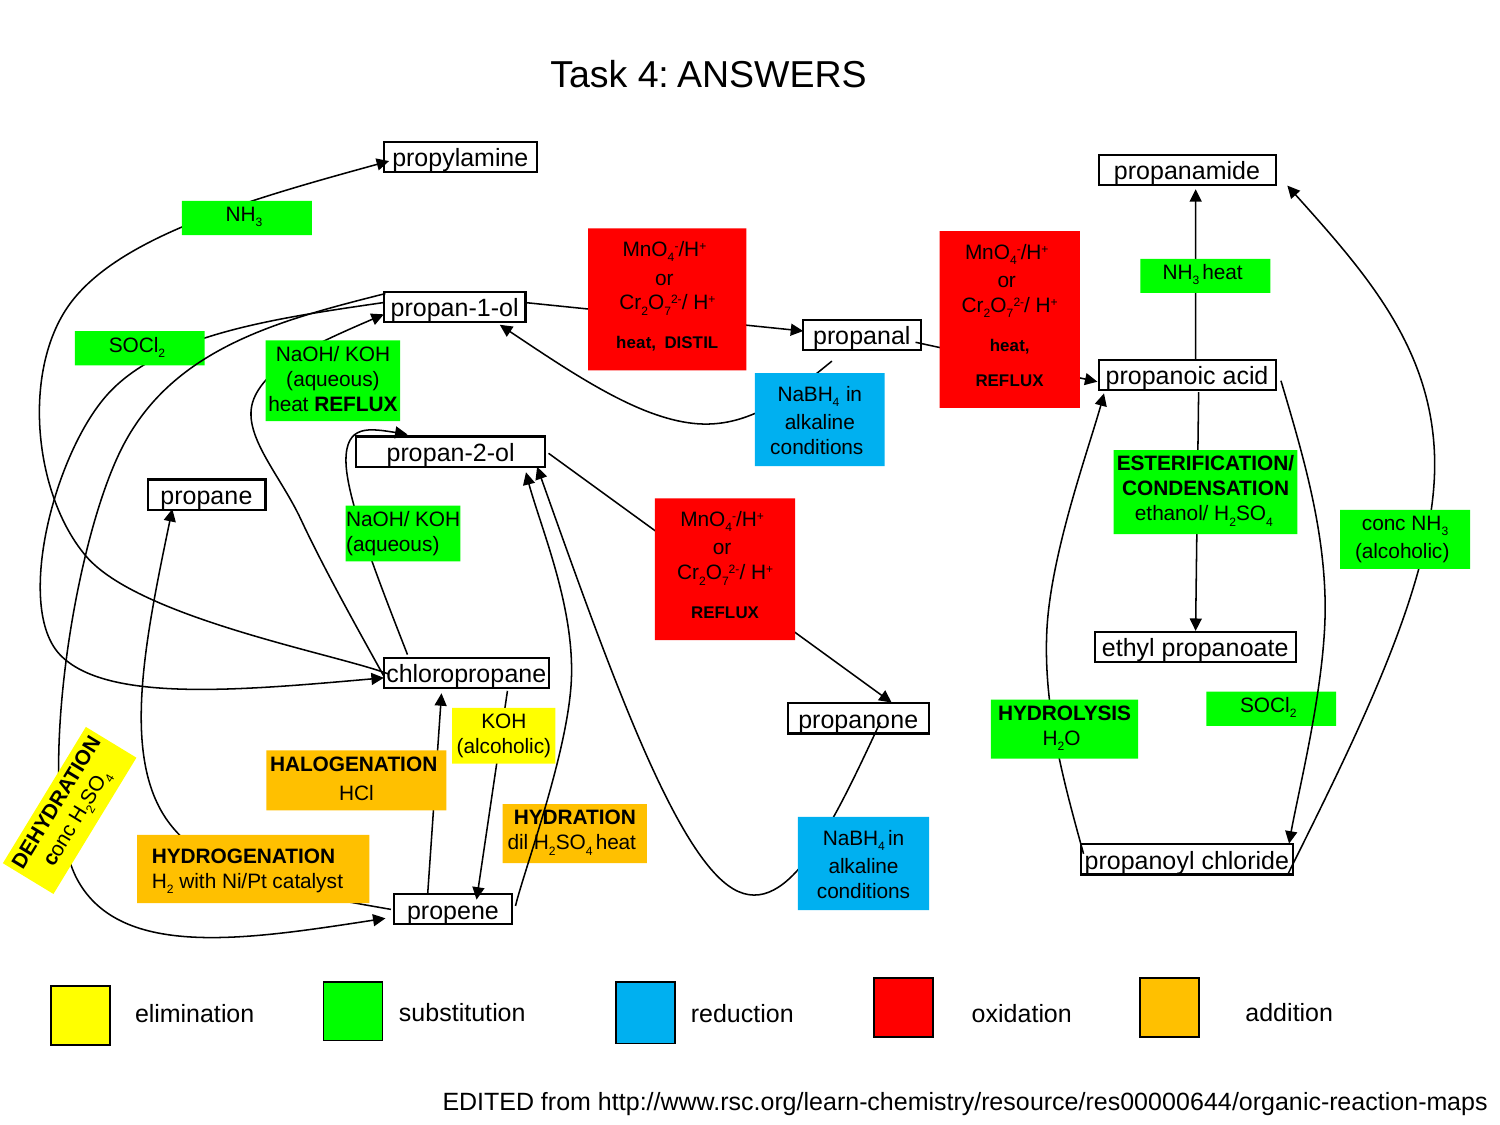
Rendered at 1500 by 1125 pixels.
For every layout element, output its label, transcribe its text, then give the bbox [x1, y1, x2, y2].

text_box MnO4-/H+ or Cr2O72-/ H+ REFLUX [654, 498, 796, 641]
text_box [535, 466, 881, 896]
text_box [499, 324, 832, 425]
text_box [386, 900, 391, 910]
text_box [386, 562, 390, 675]
text_box propylamine [383, 141, 538, 172]
text_box [1139, 977, 1199, 1037]
text_box NaBH4 in alkaline conditions [754, 373, 885, 467]
text_box HYDRATION dil H2SO4 heat [502, 804, 517, 864]
text_box [1080, 373, 1098, 386]
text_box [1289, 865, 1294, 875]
text_box SOCl2 [1206, 691, 1287, 726]
text_box NaOH/ KOH (aqueous) heat REFLUX [386, 340, 401, 422]
text_box [1280, 380, 1326, 844]
text_box ESTERIFICATION/ CONDENSATION ethanol/ H2SO4 [1113, 450, 1283, 535]
text_box propanoyl chloride [1080, 844, 1287, 875]
text_box DEHYDRATIONconc H2SO4 [2, 726, 137, 894]
text_box MnO4-/H+ or Cr2O72-/ H+ heat, REFLUX [939, 231, 1080, 408]
text_box [1189, 535, 1203, 631]
text_box NH3 [181, 200, 312, 236]
text_box HALOGENATION HCl [386, 750, 447, 811]
text_box Task 4: ANSWERS [112, 42, 1306, 103]
text_box [515, 472, 572, 906]
text_box EDITED from http://www.rsc.org/learn-chemistry/resource/res00000644/organic-reaction-maps [427, 1077, 1500, 1123]
text_box [39, 158, 390, 499]
text_box KOH (alcoholic) [452, 707, 520, 764]
text_box HYDRATION dil H2SO4 heat [529, 804, 647, 864]
text_box SOCl2 [74, 331, 205, 366]
text_box propanone [856, 703, 930, 734]
text_box [472, 764, 497, 900]
text_box oxidation [956, 989, 1111, 1035]
text_box [51, 986, 111, 1046]
text_box [873, 977, 934, 1037]
text_box NH3 heat [1140, 258, 1271, 293]
text_box [1189, 189, 1202, 258]
text_box reduction [676, 990, 854, 1036]
text_box [796, 632, 892, 703]
text_box conc NH3 (alcoholic) [1340, 509, 1471, 569]
text_box [390, 562, 408, 655]
text_box propanal [803, 319, 922, 350]
text_box elimination [120, 990, 298, 1036]
text_box [1287, 185, 1435, 876]
text_box [323, 981, 383, 1041]
text_box propan-2-ol [408, 436, 546, 467]
text_box propanoic acid [1098, 359, 1276, 390]
text_box chloropropane [386, 657, 521, 688]
text_box addition [1230, 988, 1384, 1034]
text_box propene [394, 894, 513, 925]
text_box [1046, 393, 1107, 699]
text_box NaOH/ KOH (aqueous) [386, 505, 461, 562]
text_box SOCl2 [1313, 691, 1337, 726]
text_box substitution [384, 988, 562, 1034]
text_box [40, 366, 192, 660]
text_box ethyl propanoate [1095, 631, 1285, 662]
text_box NaBH4 in alkaline conditions [797, 816, 930, 911]
text_box [205, 314, 306, 357]
text_box [386, 422, 390, 505]
text_box [390, 426, 408, 505]
text_box [434, 693, 447, 750]
text_box propanamide [1098, 154, 1276, 185]
text_box [616, 982, 676, 1044]
text_box MnO4-/H+ or Cr2O72-/ H+ heat, DISTIL [588, 228, 747, 351]
text_box [747, 323, 804, 336]
text_box propan-1-ol [390, 291, 526, 322]
text_box [1059, 759, 1088, 854]
text_box HYDROLYSIS H2O [990, 699, 1139, 759]
text_box [58, 293, 386, 938]
